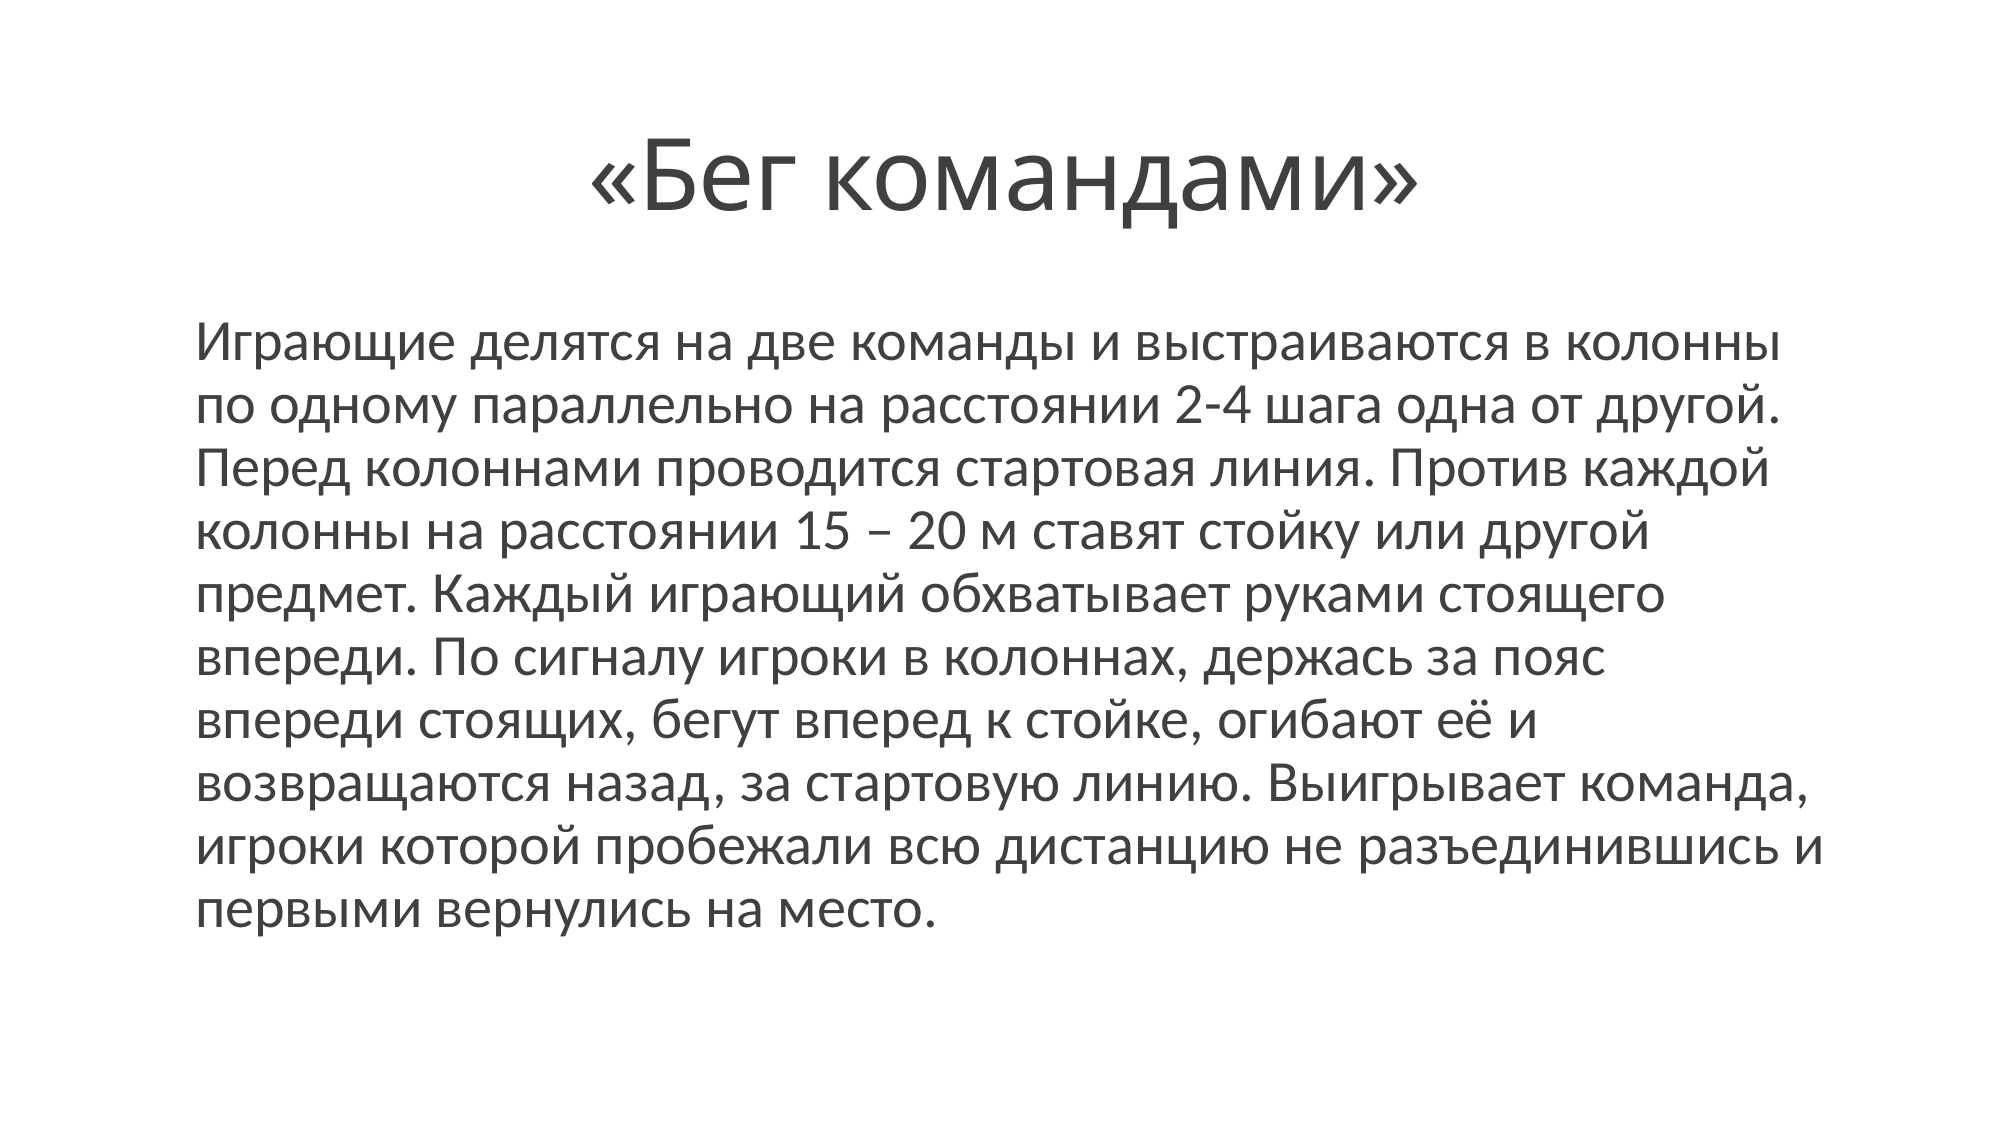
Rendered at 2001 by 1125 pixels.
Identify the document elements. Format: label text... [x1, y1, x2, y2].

title «Бег командами» [180, 0, 1830, 238]
list Играющие делятся на две команды и выстраиваются в колонны по одному параллельно на расстоянии 2-4 шага одна от другой. Перед колоннами проводится стартовая линия. Против каждой колонны на расстоянии 15 – 20 м ставят стойку или другой предмет. Каждый играющий обхватывает руками стоящего впереди. По сигналу игроки в колоннах, держась за пояс впереди стоящих, бегут вперед к стойке, огибают её и возвращаются назад, за стартовую линию. Выигрывает команда, игроки которой пробежали всю дистанцию не разъединившись и первыми вернулись на место. [180, 302, 1830, 963]
